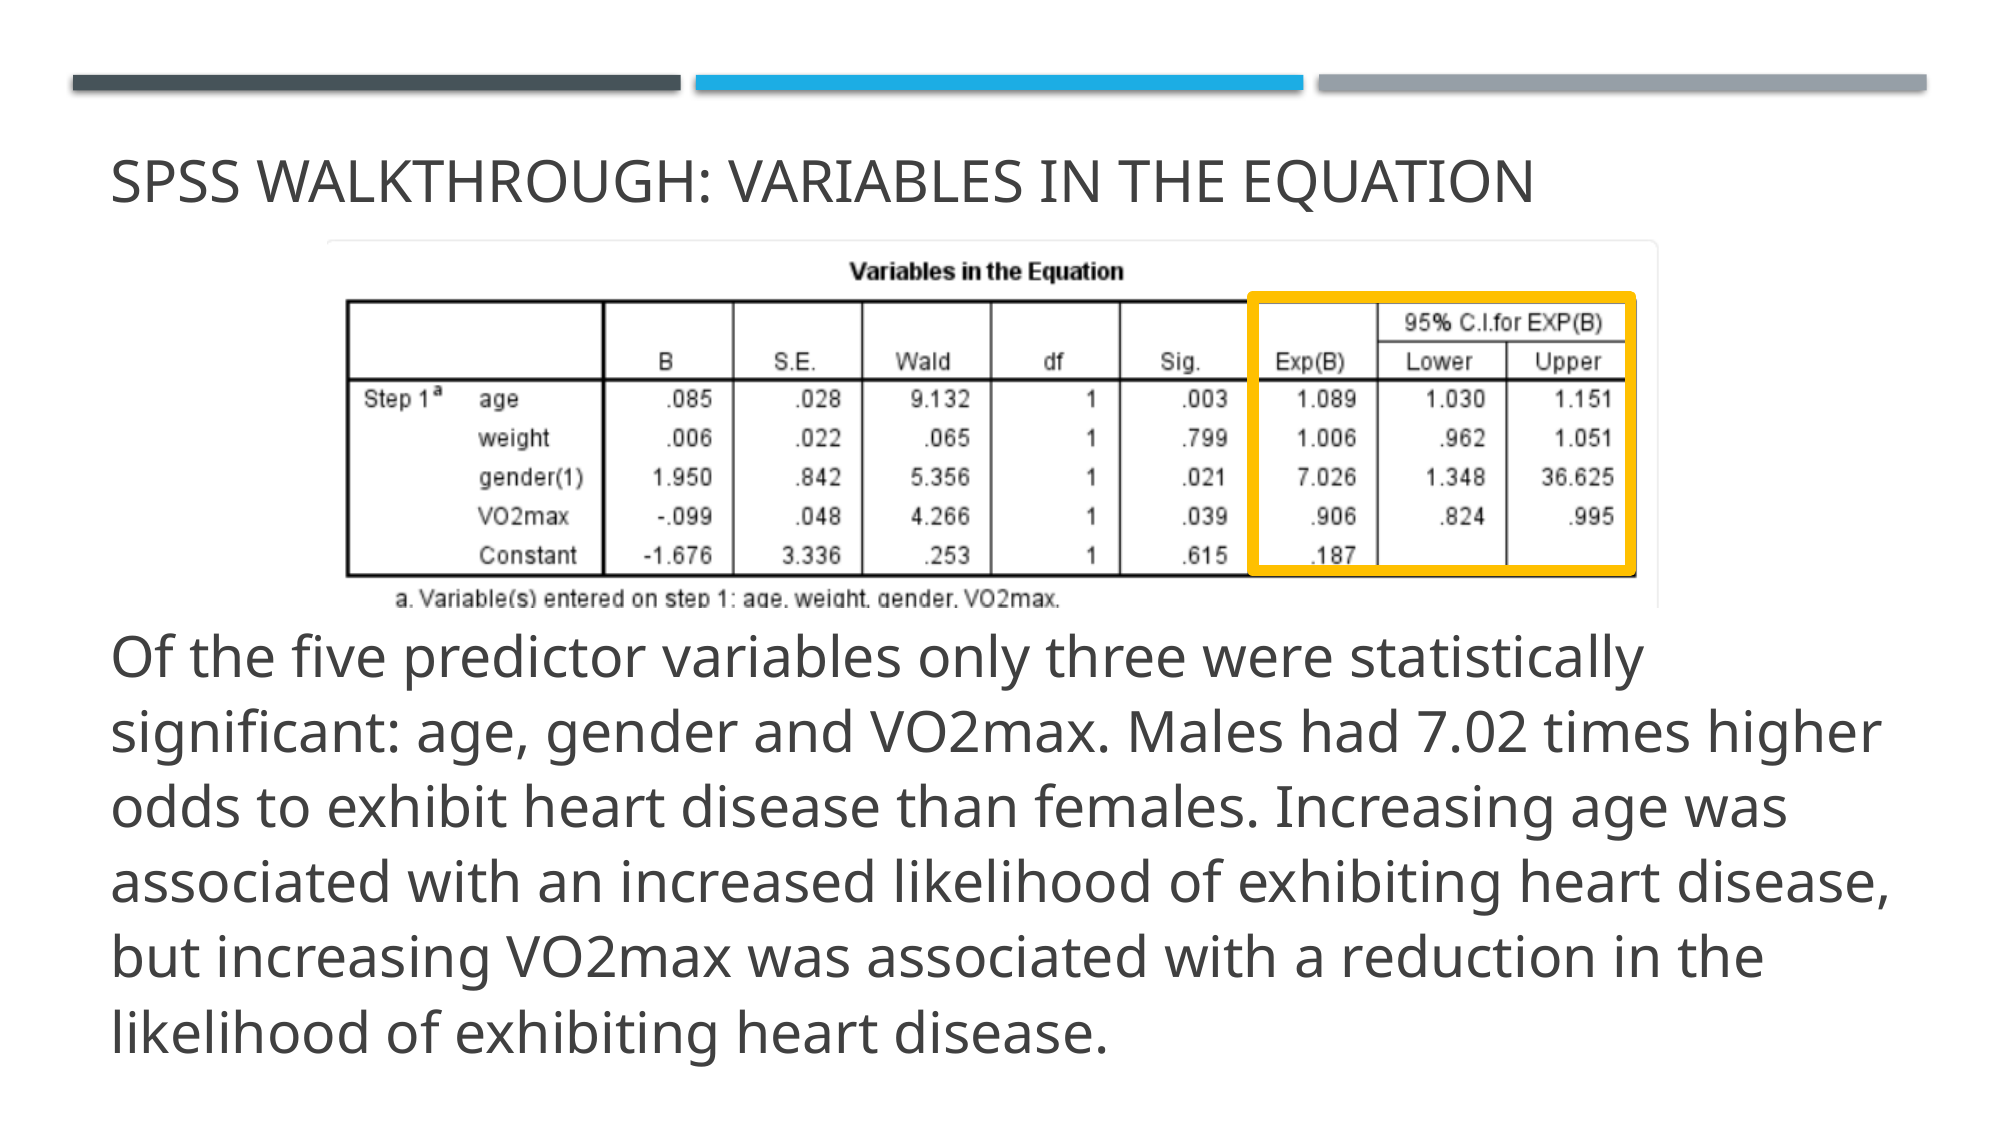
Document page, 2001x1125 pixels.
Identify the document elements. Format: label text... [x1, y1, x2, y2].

list Of the five predictor variables only three were statistically significant: age, gender and VO2max. Males had 7.02 times higher odds to exhibit heart disease than females. Increasing age was associated with an increased likelihood of exhibiting heart disease, but increasing VO2max was associated with a reduction in the likelihood of exhibiting heart disease. [95, 513, 1940, 1073]
title SPSS WALKTHROUGH: Variables in the equation [95, 115, 1905, 222]
picture [326, 232, 1674, 609]
